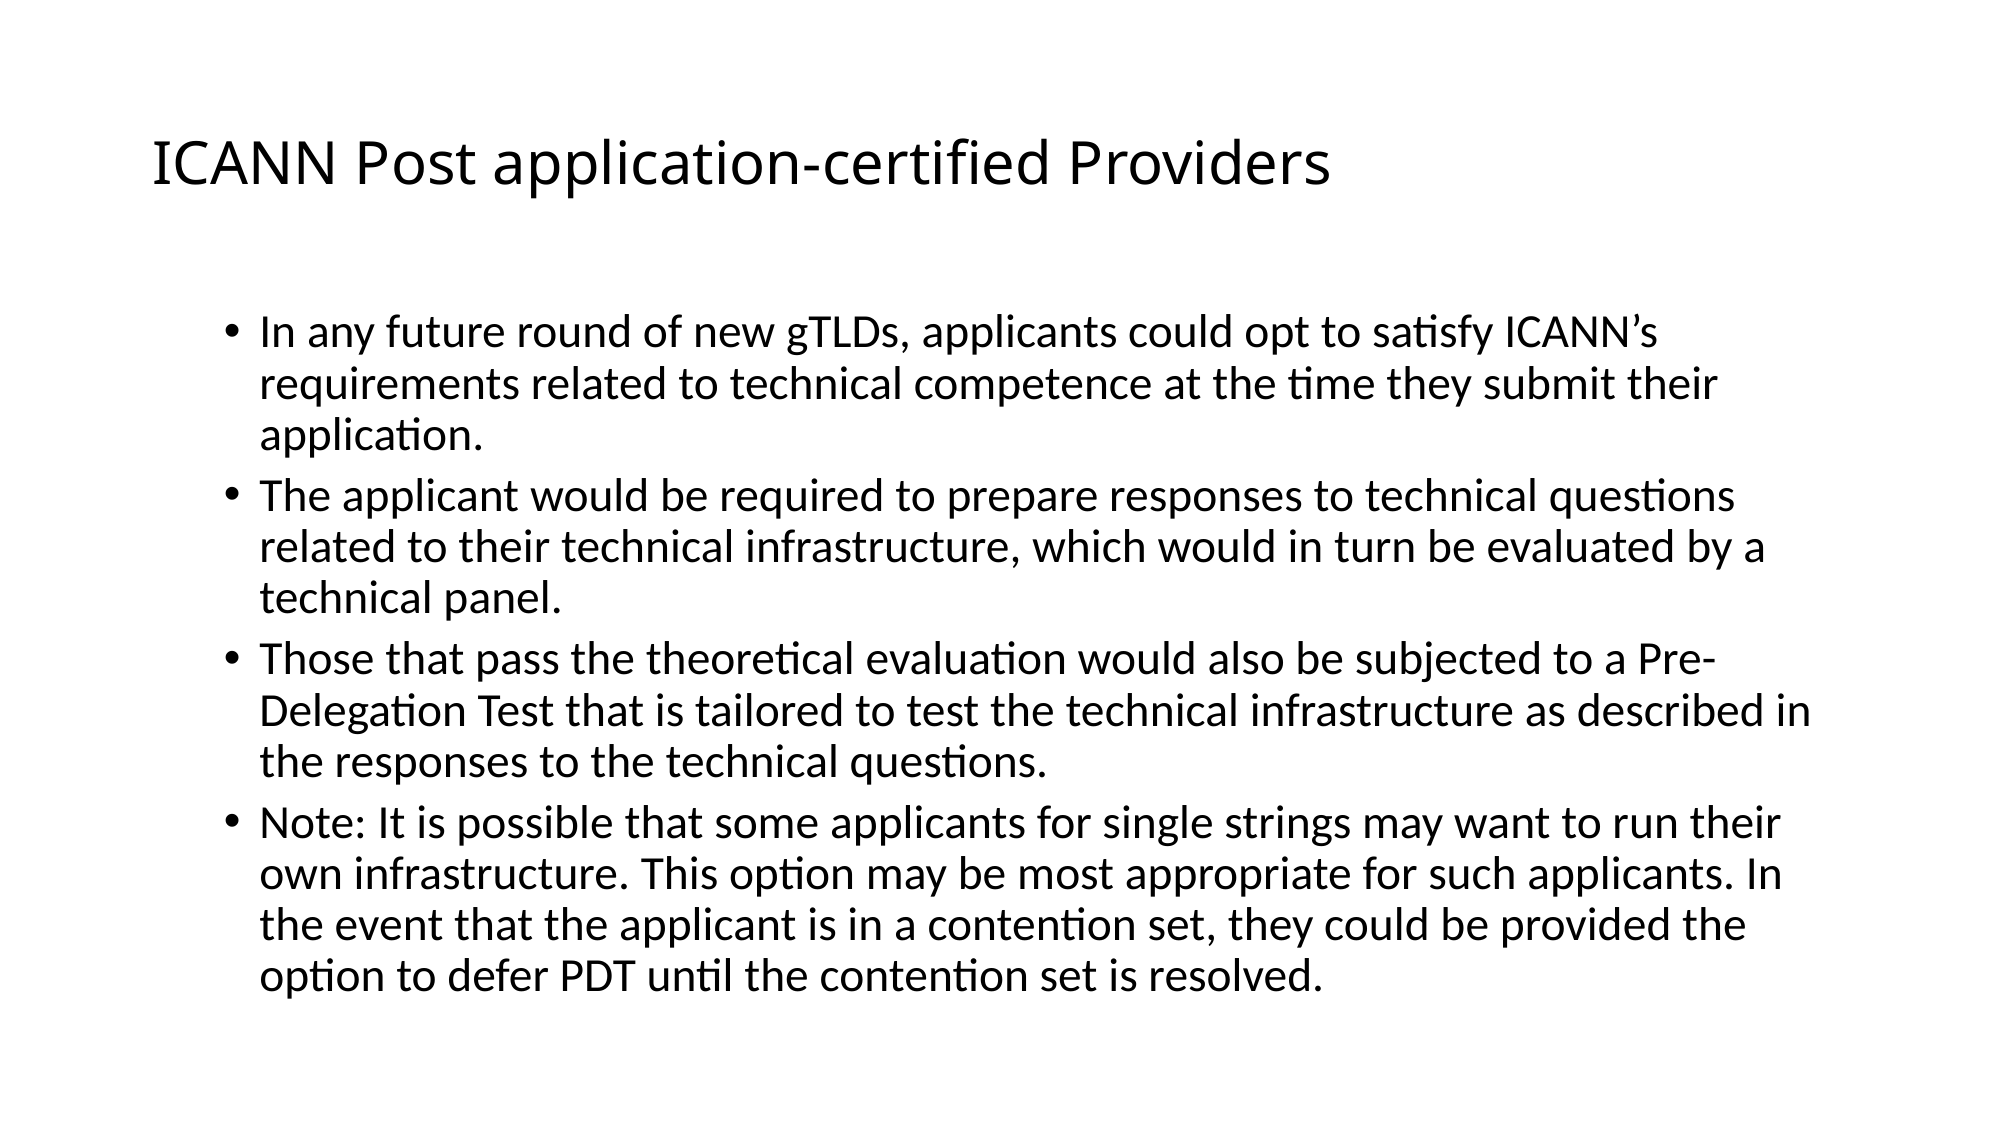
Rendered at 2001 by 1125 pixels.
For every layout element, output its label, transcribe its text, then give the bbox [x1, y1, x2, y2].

list In any future round of new gTLDs, applicants could opt to satisfy ICANN’s requirements related to technical competence at the time they submit their application. The applicant would be required to prepare responses to technical questions related to their technical infrastructure, which would in turn be evaluated by a technical panel. Those that pass the theoretical evaluation would also be subjected to a Pre-Delegation Test that is tailored to test the technical infrastructure as described in the responses to the technical questions. Note: It is possible that some applicants for single strings may want to run their own infrastructure. This option may be most appropriate for such applicants. In the event that the applicant is in a contention set, they could be provided the option to defer PDT until the contention set is resolved. [137, 299, 1863, 1014]
title ICANN Post application-certified Providers [137, 59, 1863, 278]
